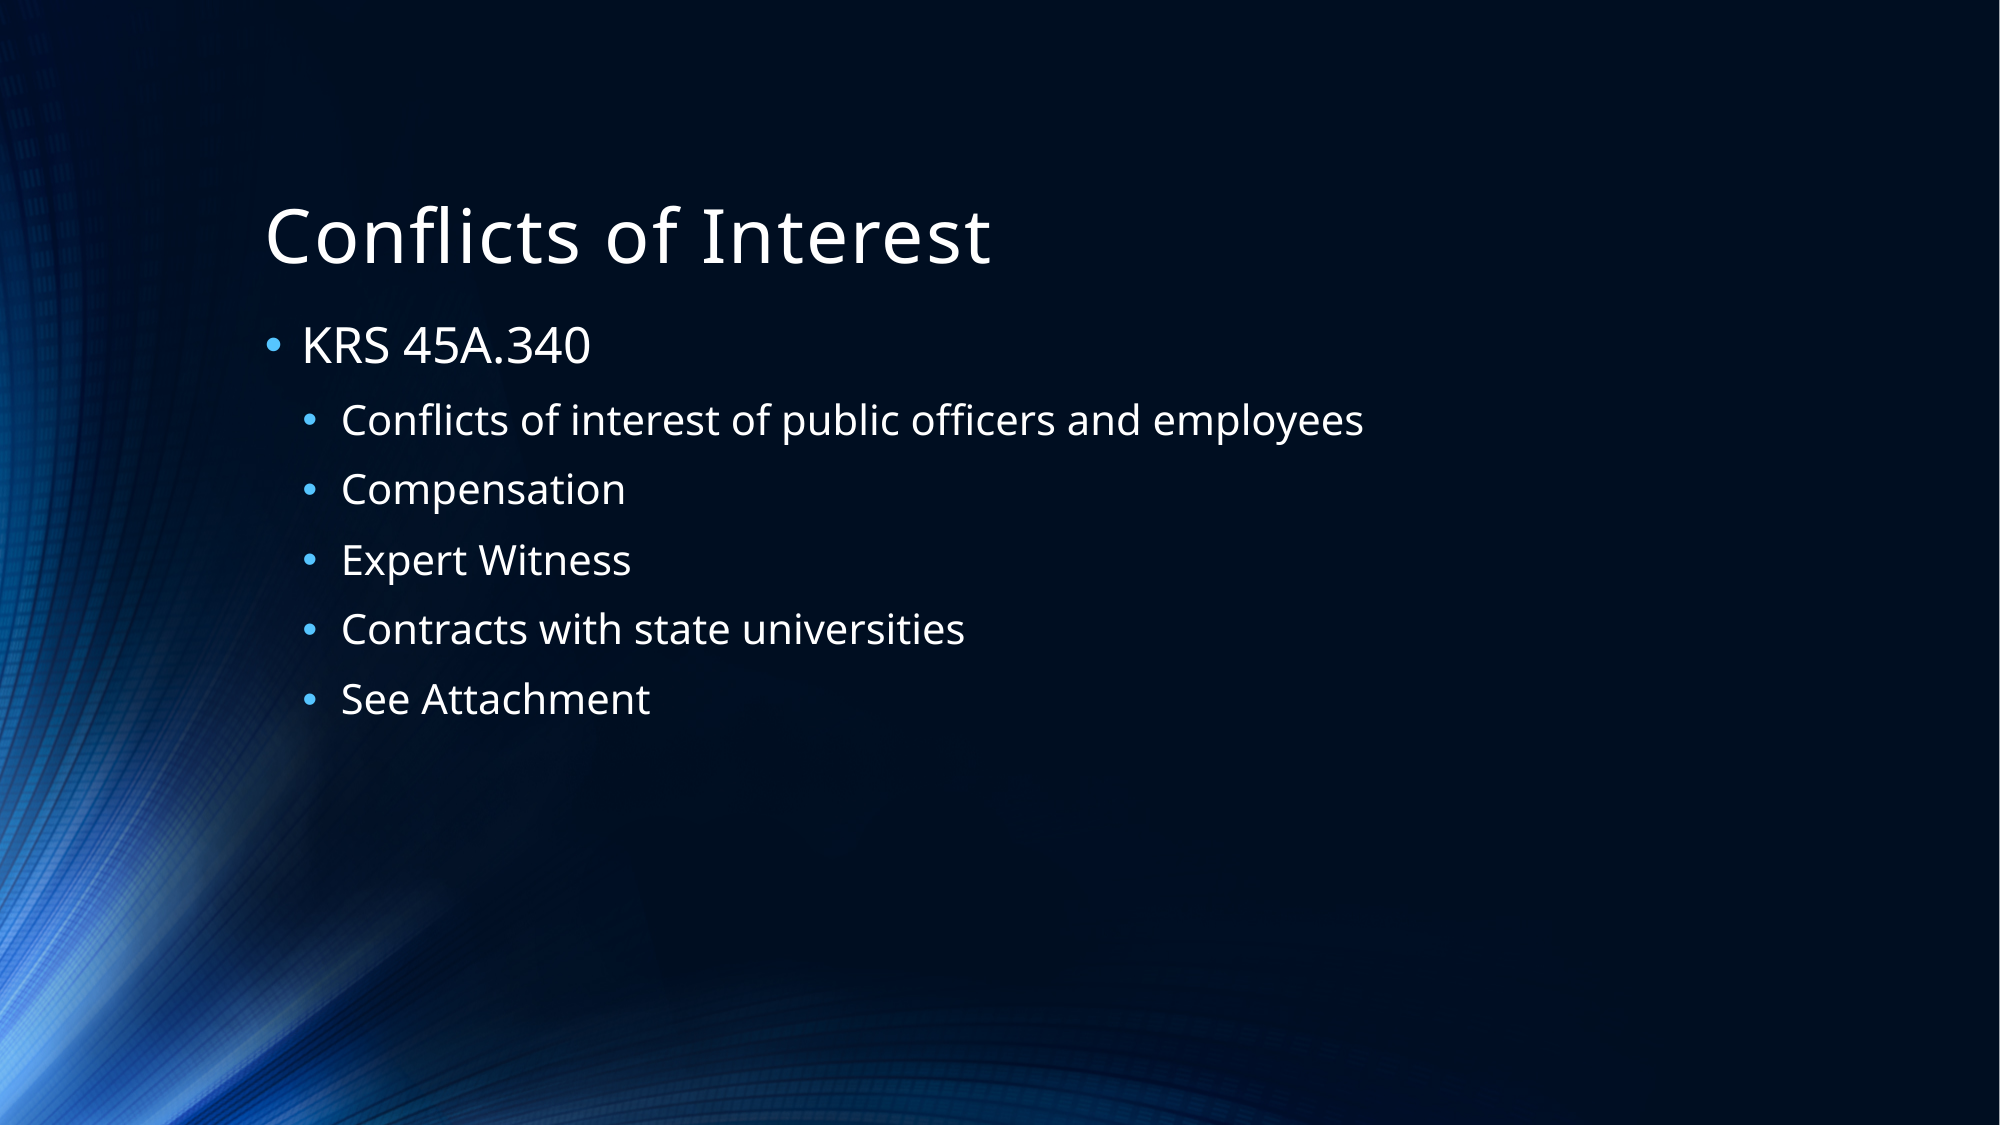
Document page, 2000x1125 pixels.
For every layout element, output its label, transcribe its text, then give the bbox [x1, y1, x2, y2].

list KRS 45A.340 Conflicts of interest of public officers and employees Compensation Expert Witness Contracts with state universities See Attachment [249, 312, 1749, 988]
title Conflicts of Interest [249, 62, 1750, 288]
picture [0, 0, 2000, 1125]
